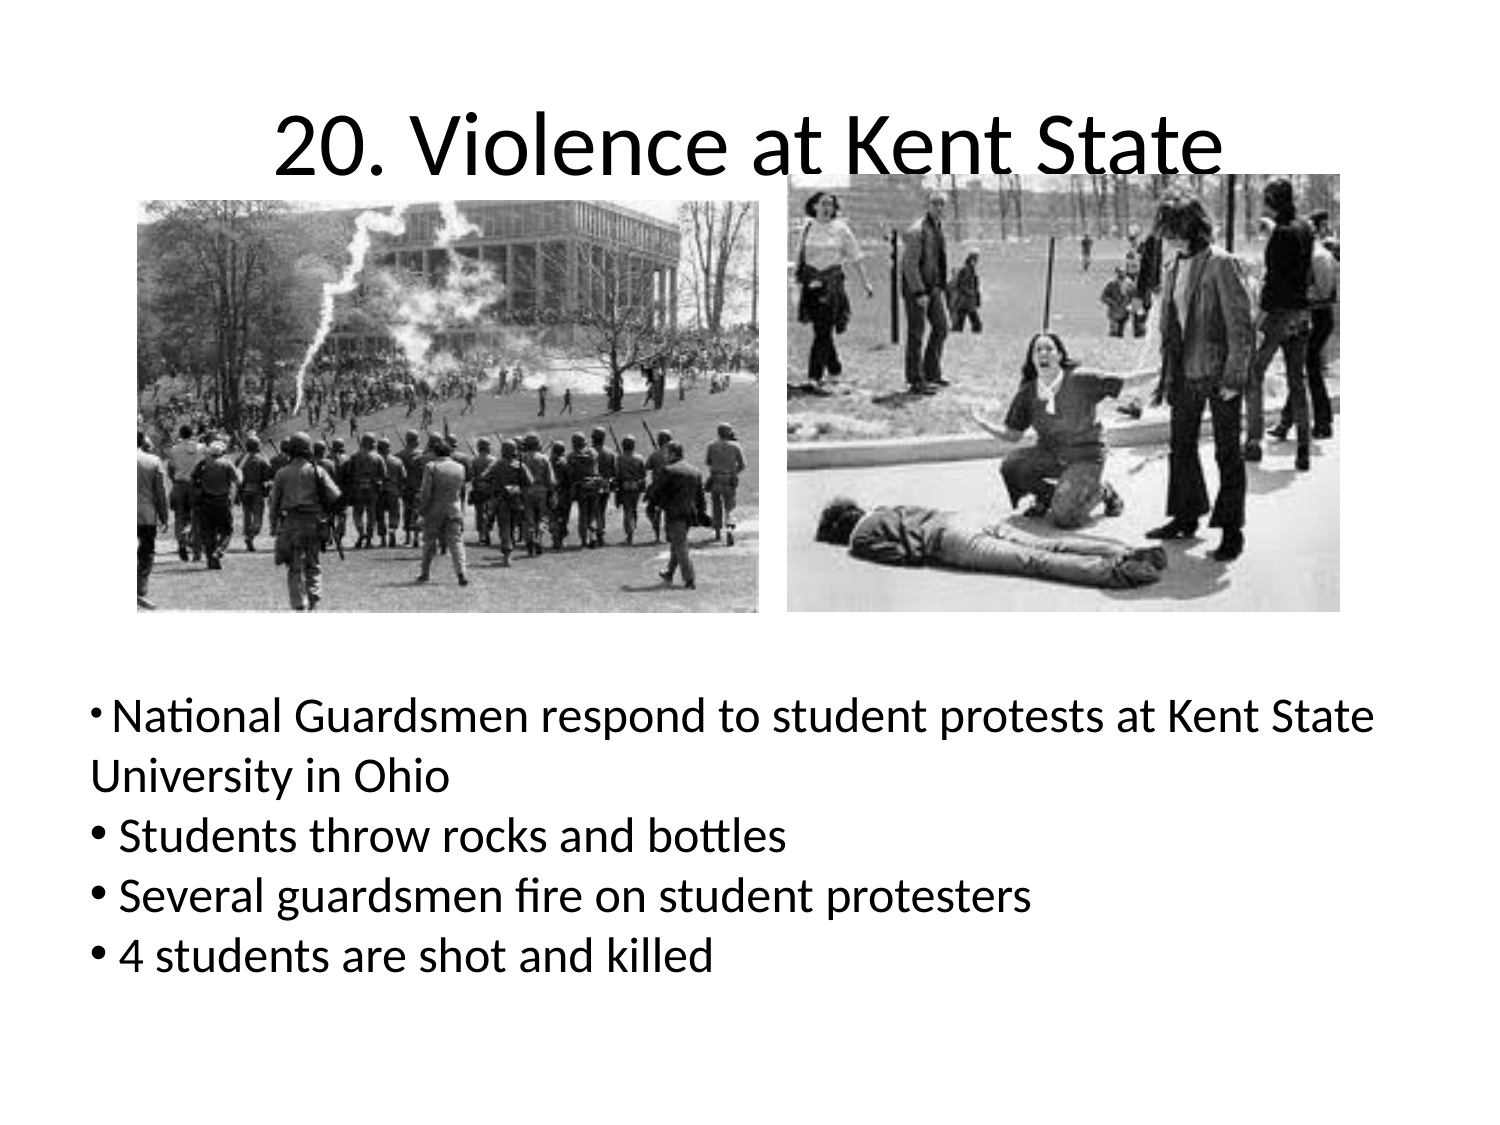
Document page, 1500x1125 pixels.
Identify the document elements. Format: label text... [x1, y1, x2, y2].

text_box National Guardsmen respond to student protests at Kent State University in Ohio Students throw rocks and bottles Several guardsmen fire on student protesters 4 students are shot and killed [75, 674, 1400, 990]
title 20. Violence at Kent State [75, 45, 1425, 233]
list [787, 174, 1340, 612]
picture [137, 200, 760, 613]
